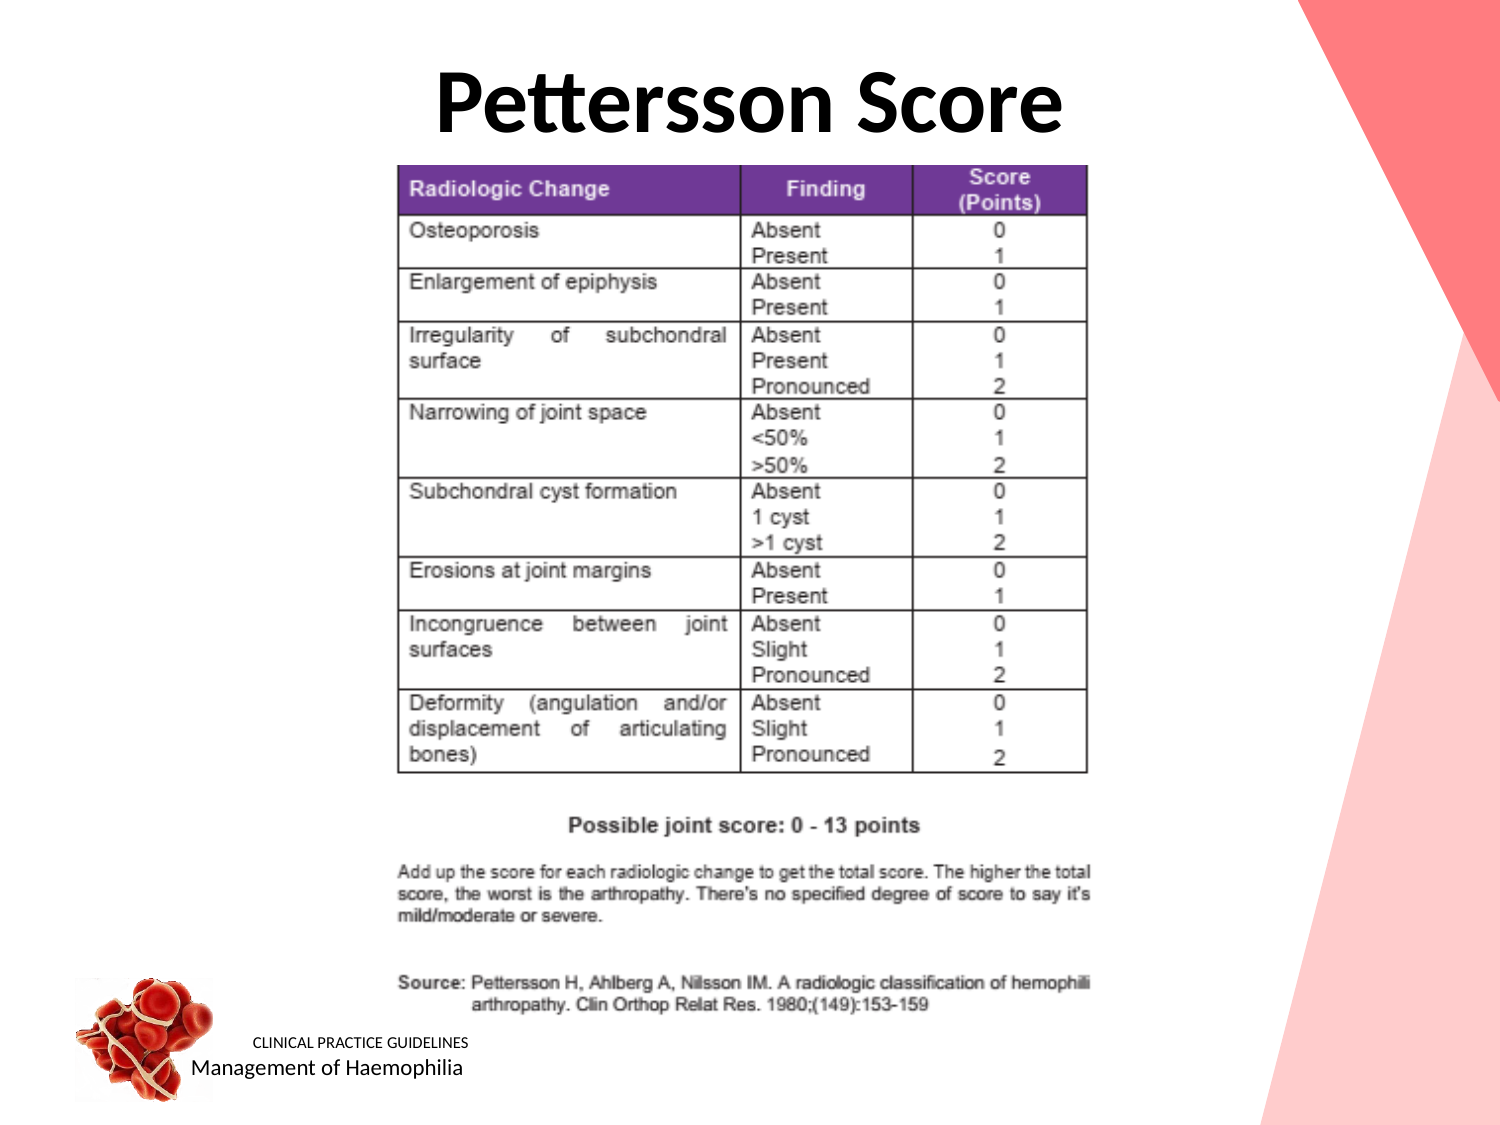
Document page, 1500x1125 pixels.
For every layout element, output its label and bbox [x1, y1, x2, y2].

text_box [74, 0, 1500, 1125]
picture [376, 165, 1124, 1026]
